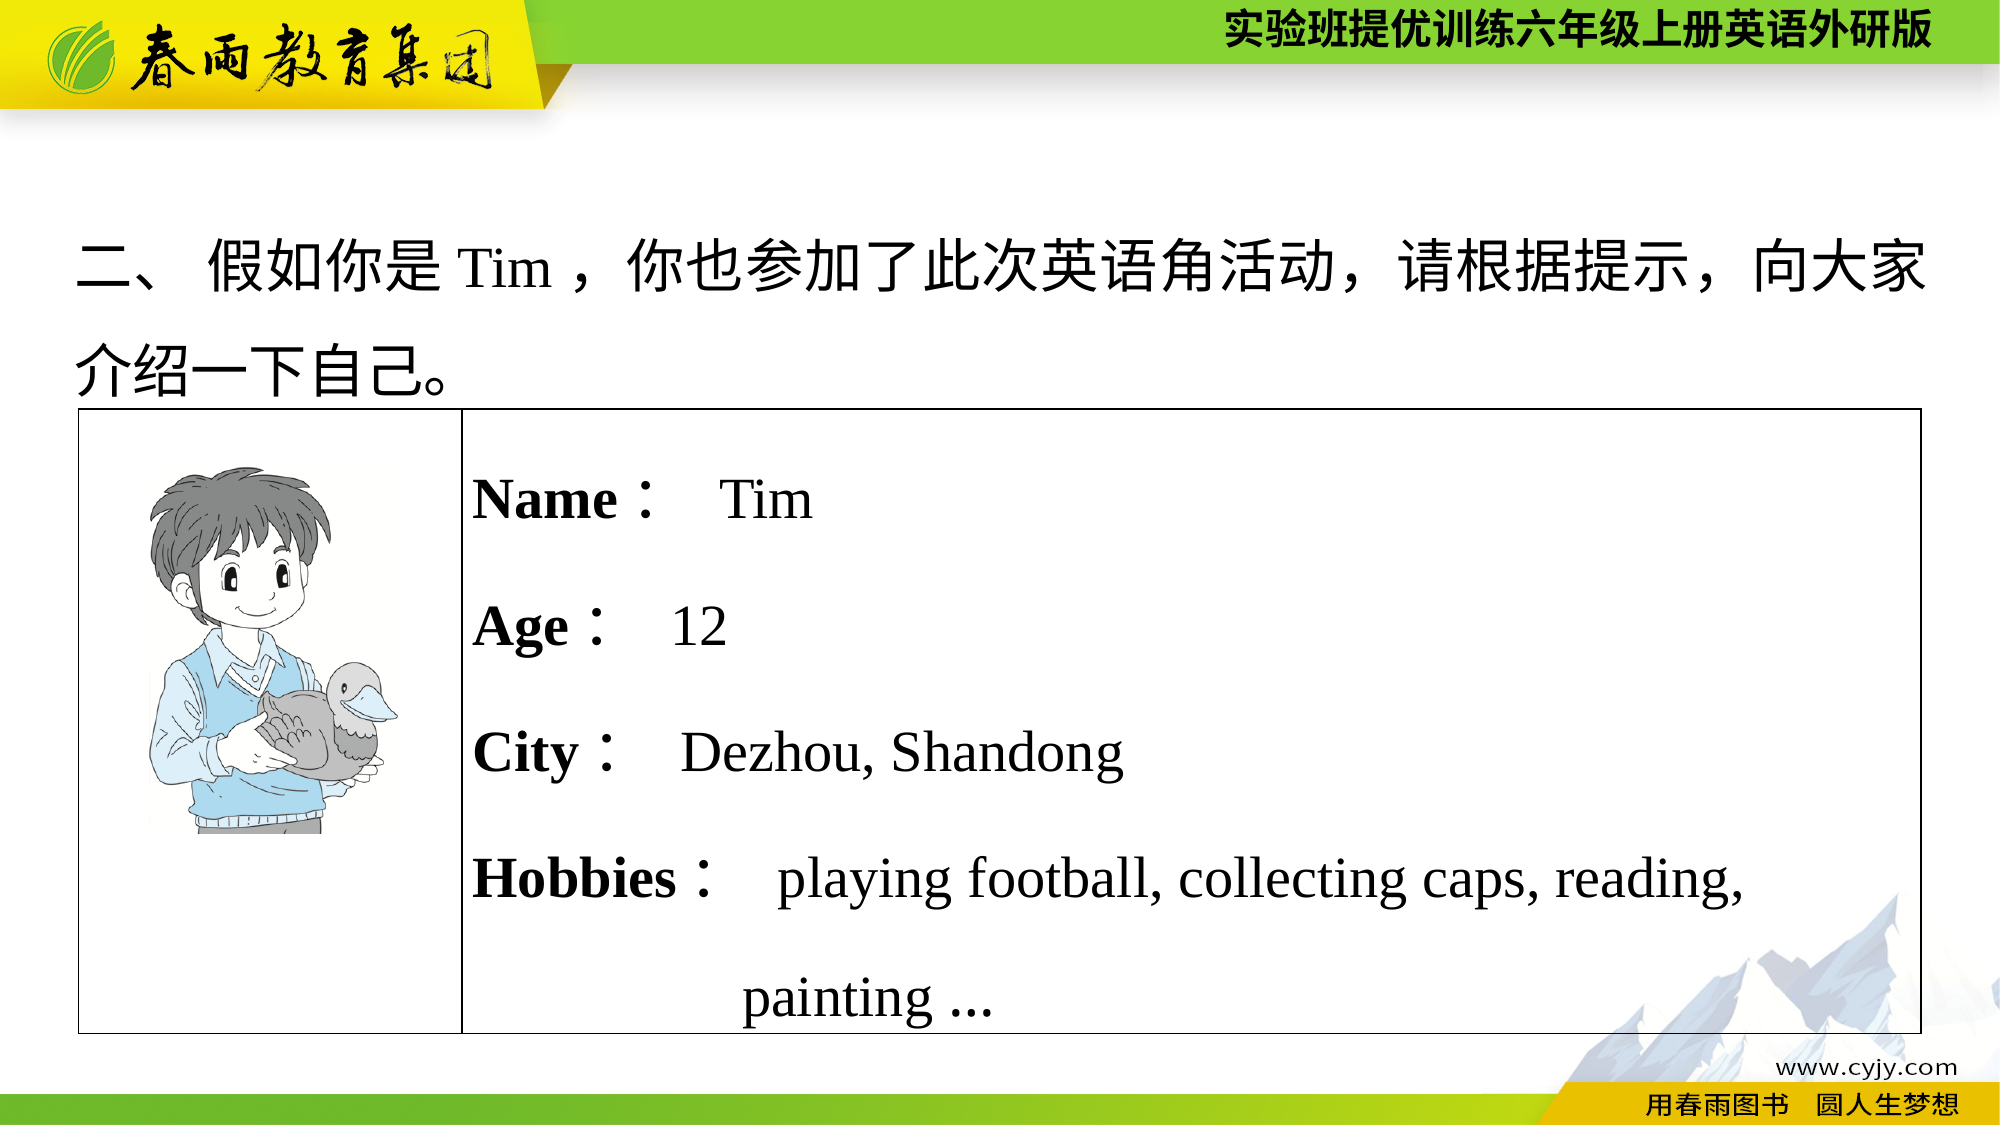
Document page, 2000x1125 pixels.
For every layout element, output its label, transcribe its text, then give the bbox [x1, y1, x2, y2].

picture [0, 0, 2000, 1125]
table_header Name： Tim Age： 12 City： Dezhou, Shandong Hobbies： playing football, collecting caps, reading, painting ... [463, 410, 1920, 1033]
list 二、 假如你是Tim，你也参加了此次英语角活动，请根据提示，向大家介绍一下自己。 [59, 187, 1944, 401]
table_header [79, 410, 461, 1033]
